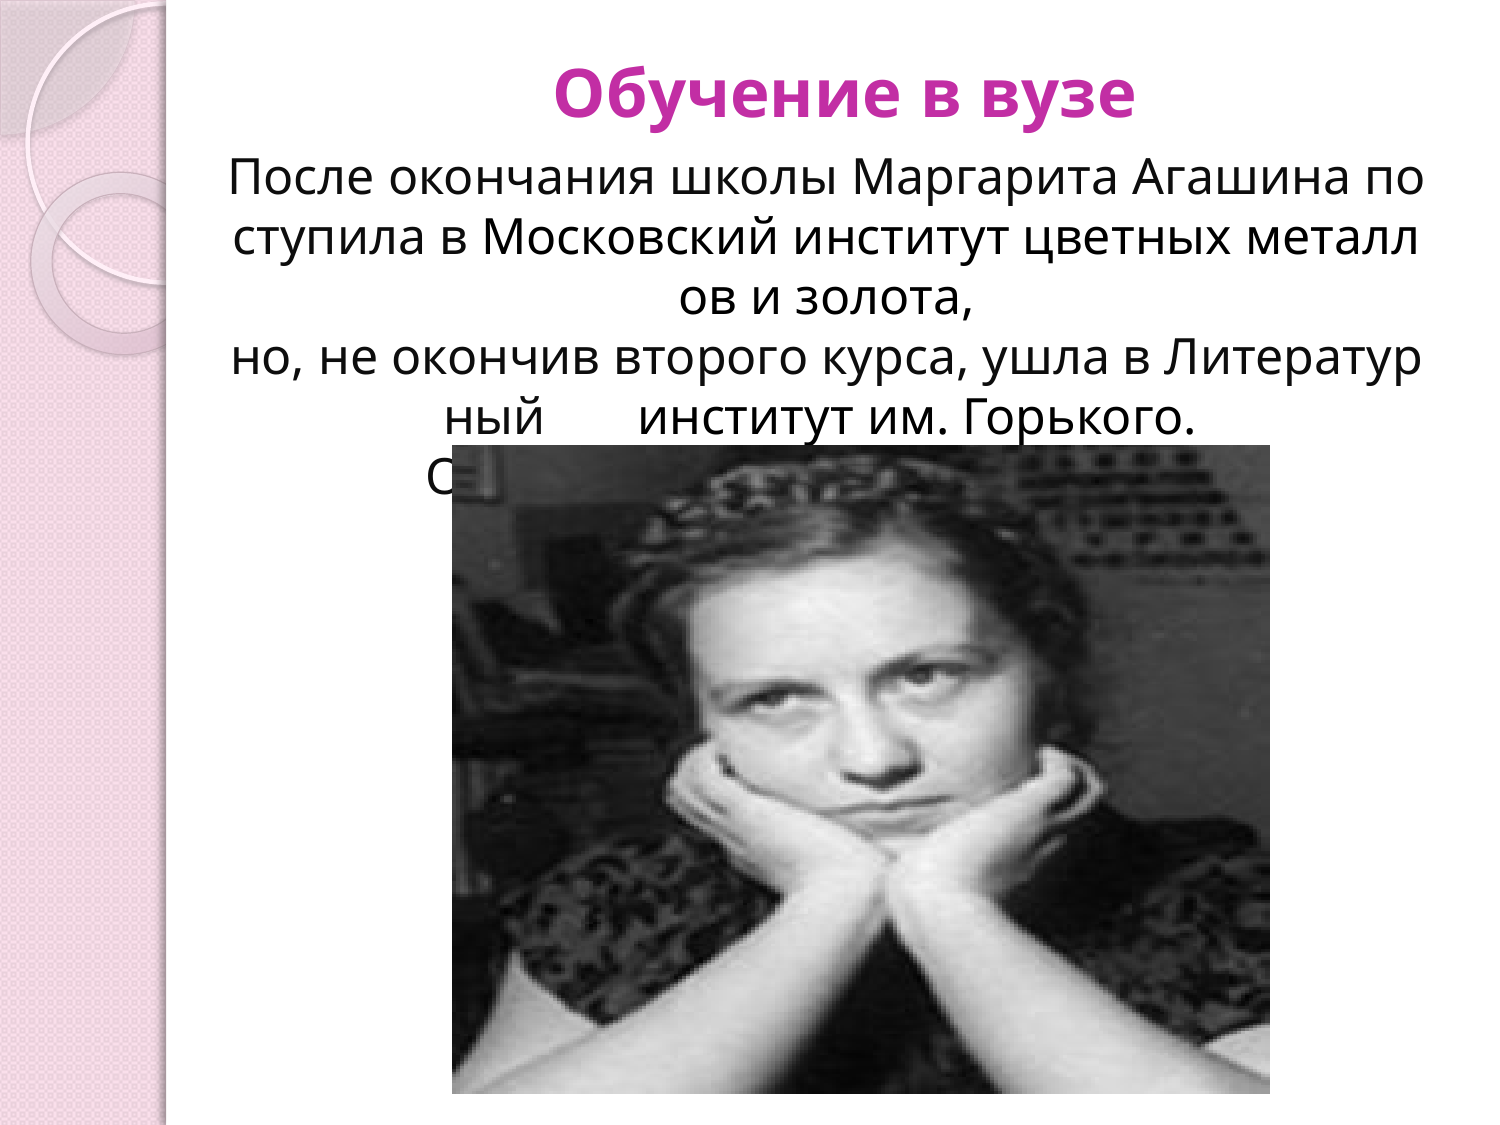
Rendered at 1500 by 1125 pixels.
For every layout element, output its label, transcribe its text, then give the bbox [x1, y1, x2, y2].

title Обучение в вузе [230, 42, 1461, 220]
text_box После окончания школы Маргарита Агашина поступила в Московский институт цветных металлов и золота, но, не окончив второго курса, ушла в Литературный институт им. Горького. Окончила Литературный институт в 1950 году. [206, 137, 1447, 617]
picture [452, 445, 1270, 1095]
